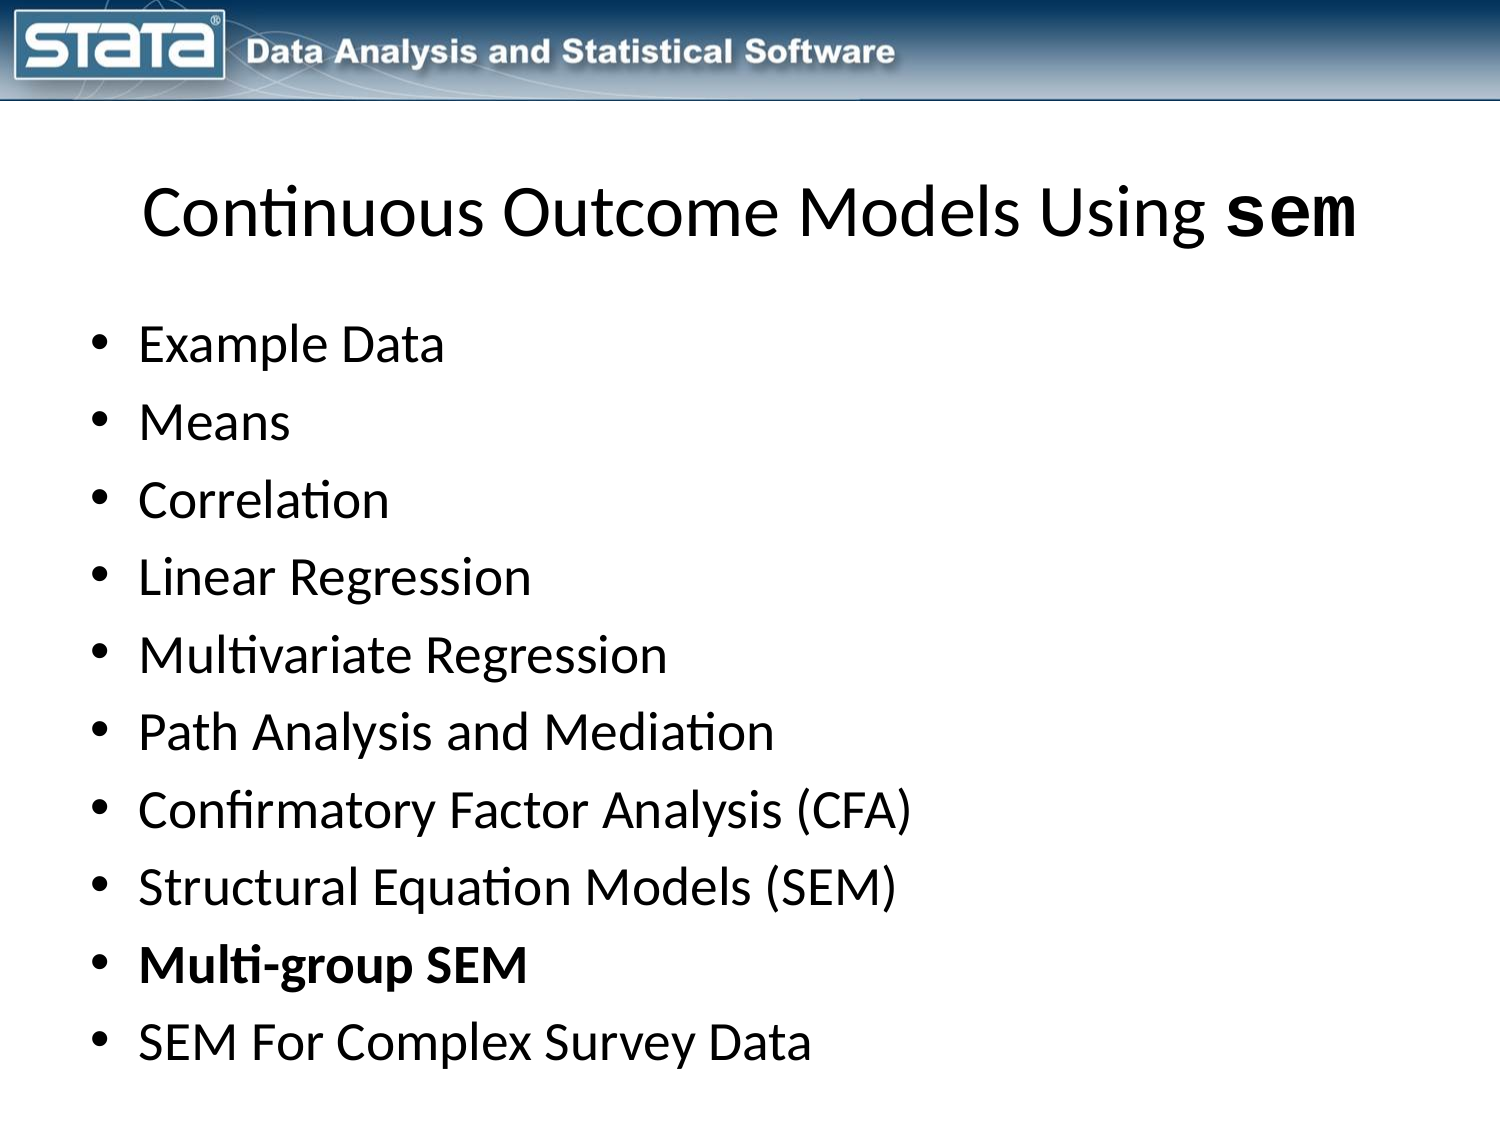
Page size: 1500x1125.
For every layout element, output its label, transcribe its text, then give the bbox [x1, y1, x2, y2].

title Continuous Outcome Models Using sem [0, 125, 1500, 288]
list Example Data Means Correlation Linear Regression Multivariate Regression Path Analysis and Mediation Confirmatory Factor Analysis (CFA) Structural Equation Models (SEM) Multi-group SEM SEM For Complex Survey Data [75, 299, 1425, 1088]
picture [0, 0, 1500, 101]
